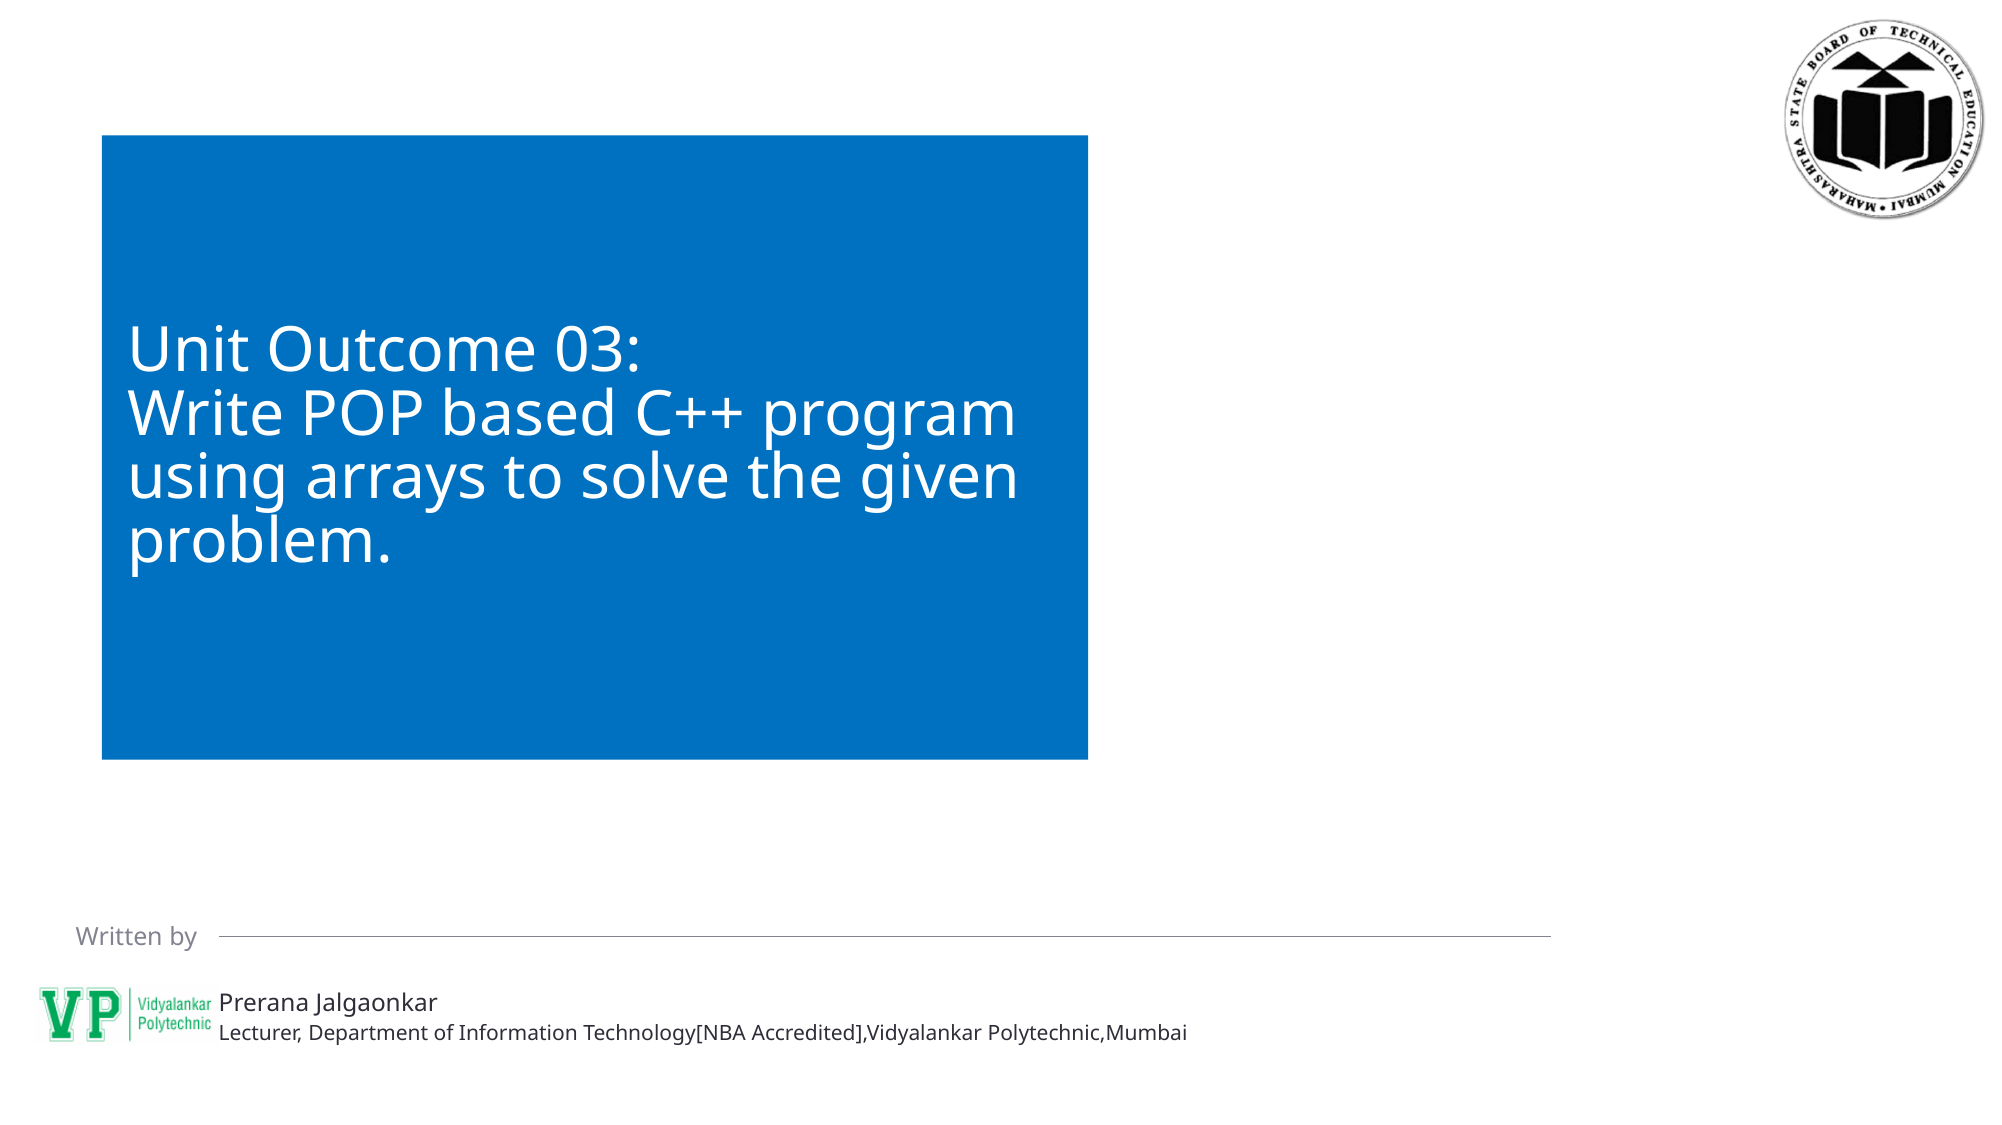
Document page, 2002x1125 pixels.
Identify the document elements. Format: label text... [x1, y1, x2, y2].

list Lecturer, Department of Information Technology[NBA Accredited],Vidyalankar Polytechnic,Mumbai [220, 1019, 1226, 1050]
picture [1764, 0, 2001, 237]
picture [34, 983, 219, 1045]
title Unit Outcome 03: Write POP based C++ program using arrays to solve the given problem. [127, 320, 1087, 482]
list Prerana Jalgaonkar [222, 987, 726, 1017]
